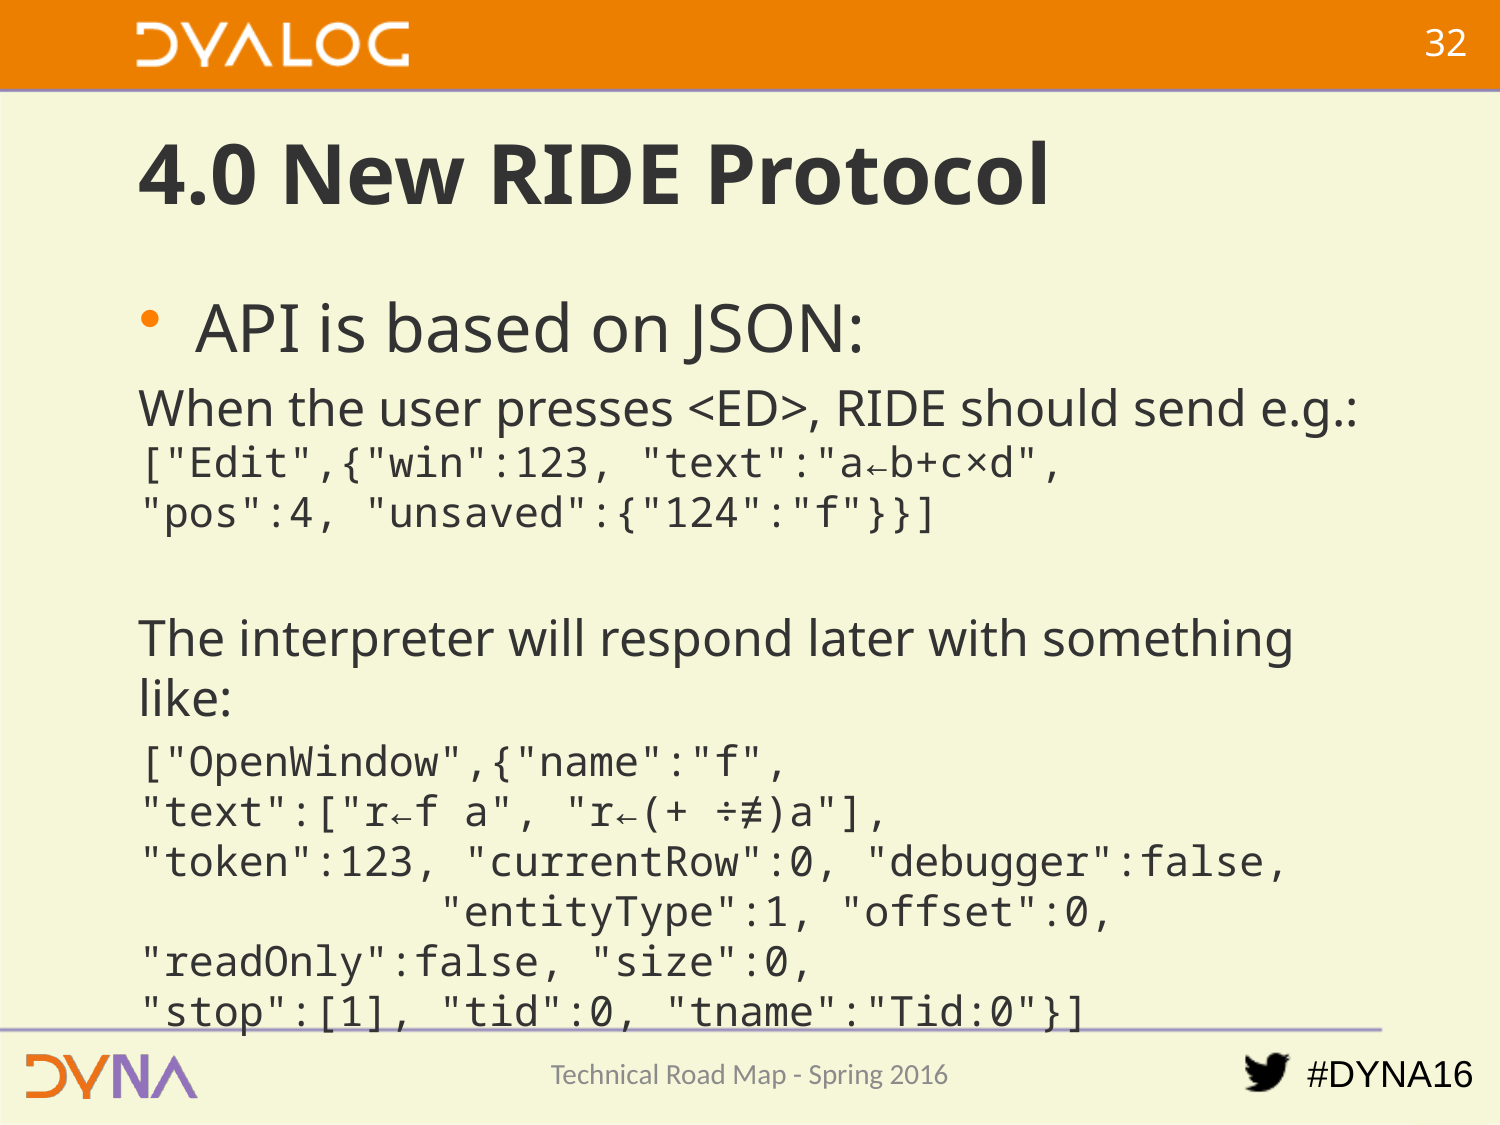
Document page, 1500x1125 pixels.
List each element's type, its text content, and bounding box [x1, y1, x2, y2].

title 4.0 New RIDE Protocol [123, 113, 1376, 254]
slide_number 31 [1325, 11, 1483, 71]
picture [0, 0, 1500, 1125]
footer Technical Road Map - Spring 2016 [395, 1042, 1105, 1103]
list API is based on JSON: When the user presses <ED>, RIDE should send e.g.: ["Edit",{"win":123, "text":"a←b+c×d", "pos":4, "unsaved":{"124":"f"}}] The interpreter will respond later with something like: ["OpenWindow",{"name":"f", "text":["r←f a", "r←(+ ÷≢)a"], "token":123, "currentRow":0, "debugger":false, "entityType":1, "offset":0, "readOnly":false, "size":0, "stop":[1], "tid":0, "tname":"Tid:0"}] [123, 278, 1376, 988]
